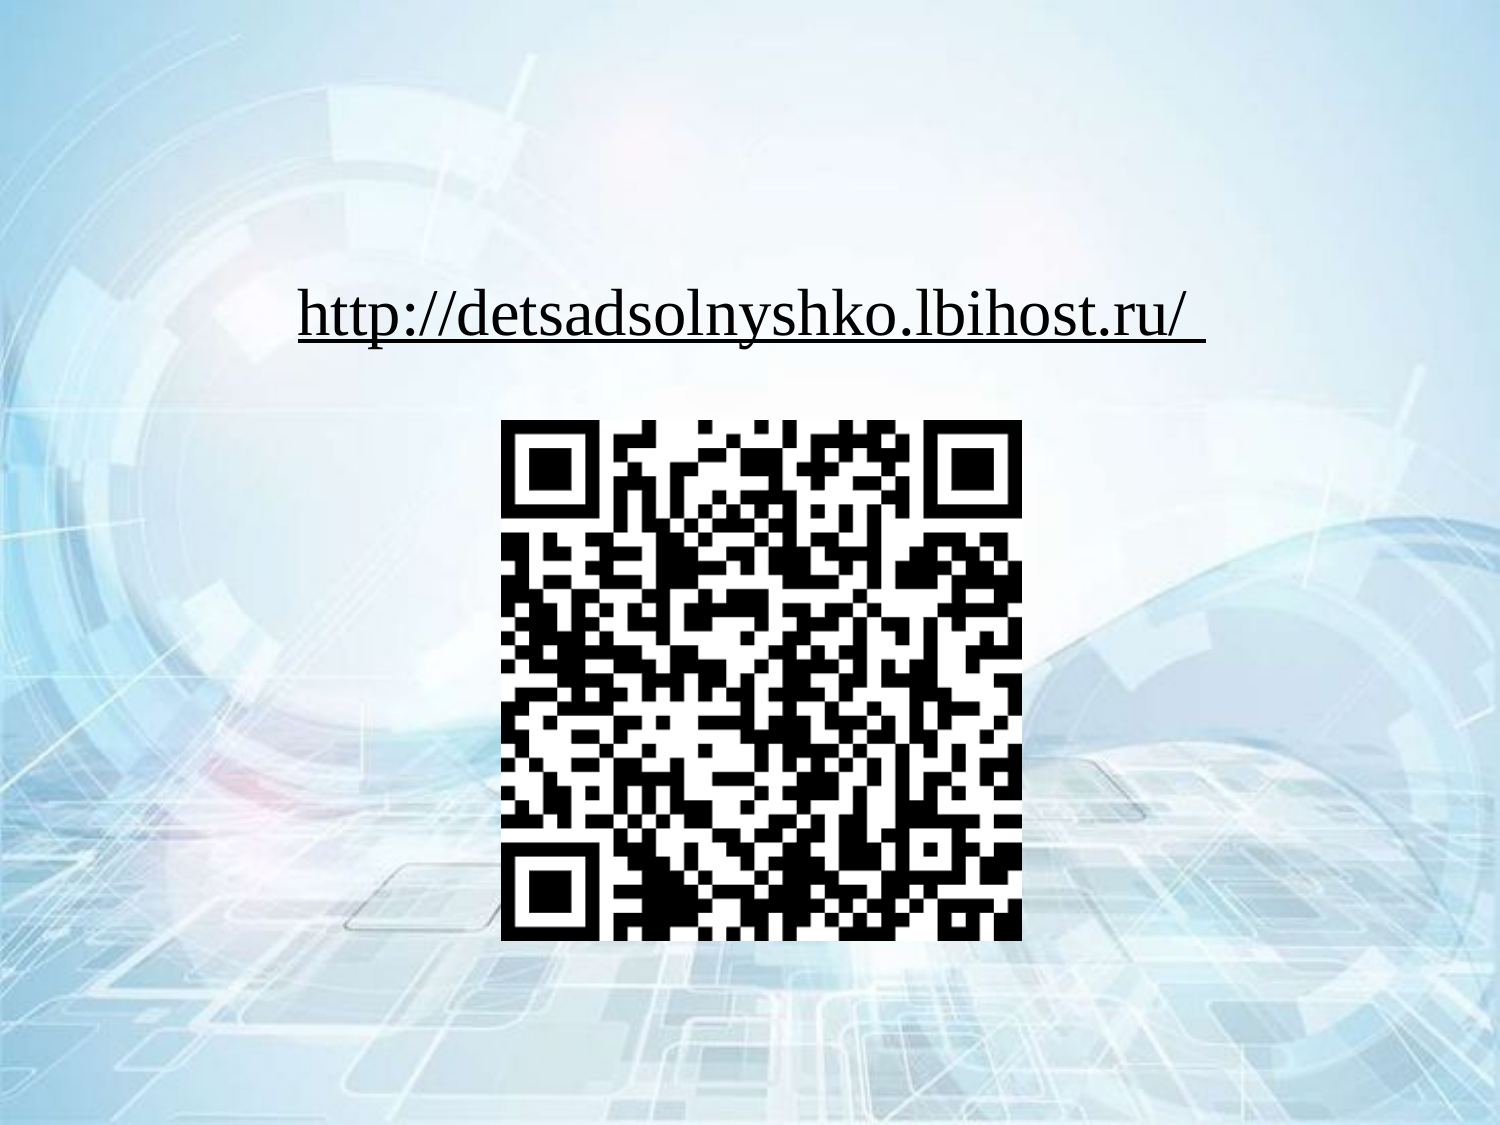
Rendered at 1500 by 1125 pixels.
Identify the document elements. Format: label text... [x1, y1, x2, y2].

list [501, 420, 1022, 941]
title http://detsadsolnyshko.lbihost.ru/ [76, 243, 1427, 374]
picture [0, 0, 1500, 1125]
